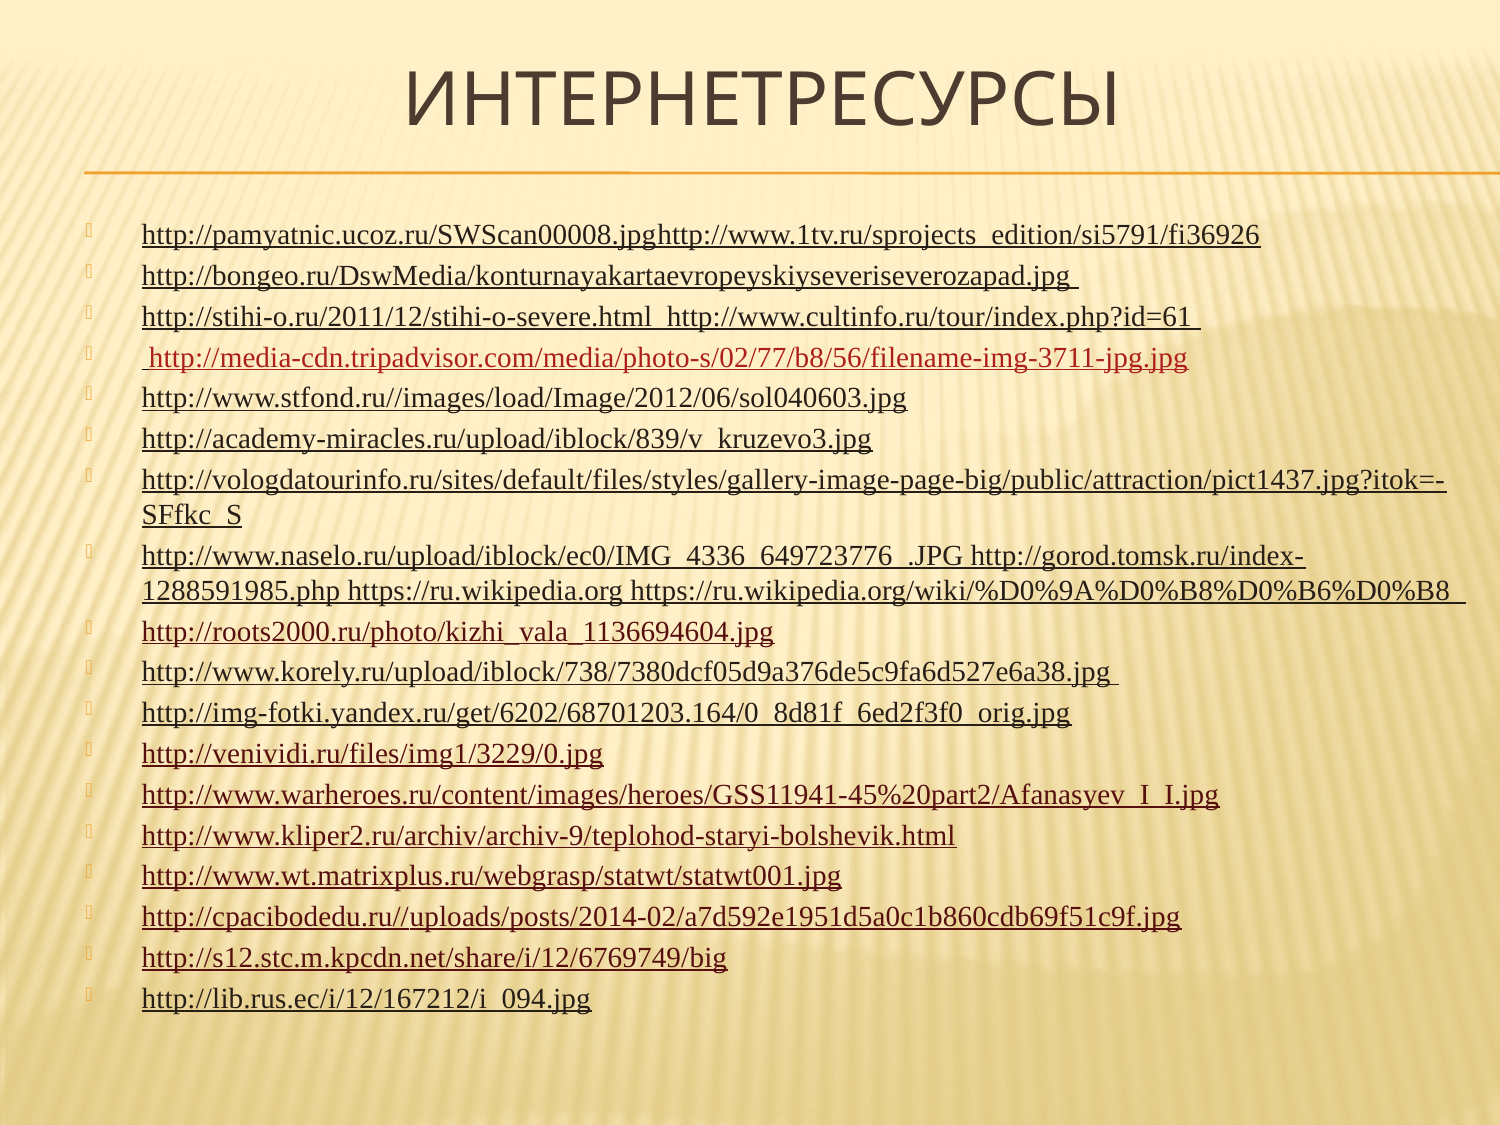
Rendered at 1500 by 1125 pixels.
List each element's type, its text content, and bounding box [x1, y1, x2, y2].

list http://pamyatnic.ucoz.ru/SWScan00008.jpghttp://www.1tv.ru/sprojects_edition/si5791/fi36926 http://bongeo.ru/DswMedia/konturnayakartaevropeyskiyseveriseverozapad.jpg http://stihi-o.ru/2011/12/stihi-o-severe.html http://www.cultinfo.ru/tour/index.php?id=61 http://media-cdn.tripadvisor.com/media/photo-s/02/77/b8/56/filename-img-3711-jpg.jpg http://www.stfond.ru//images/load/Image/2012/06/sol040603.jpg http://academy-miracles.ru/upload/iblock/839/v_kruzevo3.jpg http://vologdatourinfo.ru/sites/default/files/styles/gallery-image-page-big/public/attraction/pict1437.jpg?itok=-SFfkc_S http://www.naselo.ru/upload/iblock/ec0/IMG_4336_649723776_.JPG http://gorod.tomsk.ru/index-1288591985.php https://ru.wikipedia.org https://ru.wikipedia.org/wiki/%D0%9A%D0%B8%D0%B6%D0%B8 http://roots2000.ru/photo/kizhi_vala_1136694604.jpg http://www.korely.ru/upload/iblock/738/7380dcf05d9a376de5c9fa6d527e6a38.jpg http://img-fotki.yandex.ru/get/6202/68701203.164/0_8d81f_6ed2f3f0_orig.jpg http://venividi.ru/files/img1/3229/0.jpg http://www.warheroes.ru/content/images/heroes/GSS11941-45%20part2/Afanasyev_I_I.jpg http://www.kliper2.ru/archiv/archiv-9/teplohod-staryi-bolshevik.html http://www.wt.matrixplus.ru/webgrasp/statwt/statwt001.jpg http://cpacibodedu.ru//uploads/posts/2014-02/a7d592e1951d5a0c1b860cdb69f51c9f.jpg http://s12.stc.m.kpcdn.net/share/i/12/6769749/big http://lib.rus.ec/i/12/167212/i_094.jpg [70, 208, 1496, 951]
title Интернетресурсы [50, 42, 1475, 149]
